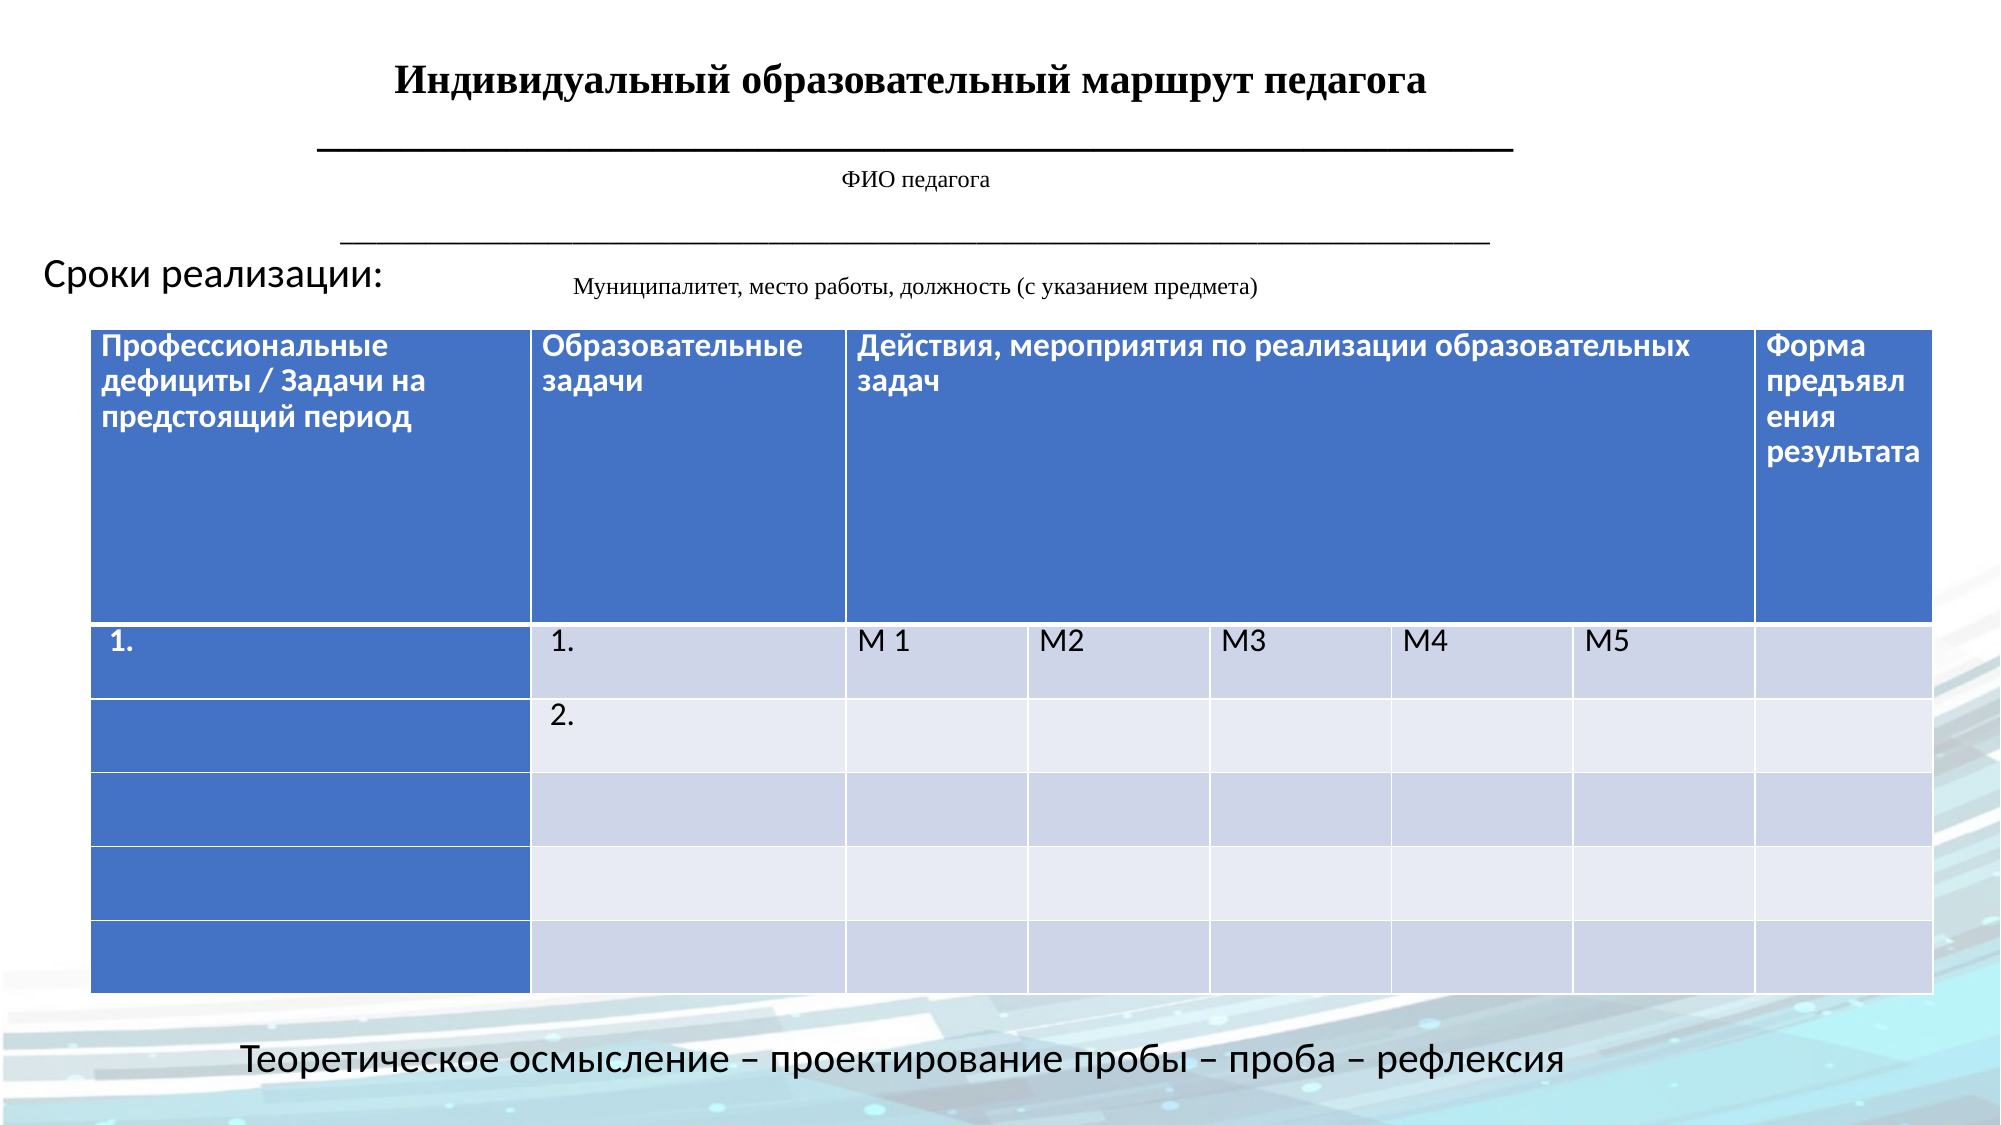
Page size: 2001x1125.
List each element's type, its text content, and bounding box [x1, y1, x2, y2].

table_cell [847, 700, 1027, 772]
table_cell [1392, 700, 1572, 772]
table_cell [1574, 773, 1754, 846]
table_cell [532, 921, 845, 993]
table_cell [1029, 773, 1209, 846]
table_cell [1574, 847, 1754, 920]
table_cell [532, 773, 845, 846]
table_cell М3 [1211, 627, 1391, 698]
table_cell [1756, 700, 1932, 772]
table_cell [1211, 773, 1391, 846]
table_cell 1. [532, 627, 845, 698]
table_cell [1029, 921, 1209, 993]
text_box Индивидуальный образовательный маршрут педагога _________________________________________________________ ФИО педагога ______________________________________________________________________________________________ Муниципалитет, место работы, должность (с указанием предмета) [123, 40, 1709, 324]
table_cell [1392, 847, 1572, 920]
table_cell [1211, 847, 1391, 920]
table_cell [847, 847, 1027, 920]
table_cell [1029, 700, 1209, 772]
table_header Действия, мероприятия по реализации образовательных задач [847, 330, 1754, 622]
table_cell [1756, 627, 1932, 698]
table_cell [1211, 700, 1391, 772]
table_cell [847, 921, 1027, 993]
table_cell [1392, 921, 1572, 993]
table_cell [847, 773, 1027, 846]
table_header Профессиональные дефициты / Задачи на предстоящий период [91, 330, 530, 622]
table_cell [1392, 773, 1572, 846]
table_cell М4 [1392, 627, 1572, 698]
table_cell 1. [91, 627, 530, 698]
text_box Теоретическое осмысление – проектирование пробы – проба – рефлексия [225, 1023, 1734, 1125]
table_cell [532, 847, 845, 920]
table_cell [1574, 921, 1754, 993]
table_cell [1029, 847, 1209, 920]
table_cell [1756, 847, 1932, 920]
table_header Образовательные задачи [532, 330, 845, 622]
table_cell [91, 921, 530, 993]
table_header Форма предъявления результата [1756, 330, 1932, 622]
table_cell [91, 700, 530, 772]
table_cell [91, 847, 530, 920]
table_cell [1211, 921, 1391, 993]
table_cell 2. [532, 700, 845, 772]
table_cell [1756, 921, 1932, 993]
text_box Сроки реализации: [28, 238, 457, 304]
table_cell М5 [1574, 627, 1754, 698]
table_cell М2 [1029, 627, 1209, 698]
table_cell [1756, 773, 1932, 846]
table_cell [91, 773, 530, 846]
table_cell [1574, 700, 1754, 772]
table_cell М 1 [847, 627, 1027, 698]
